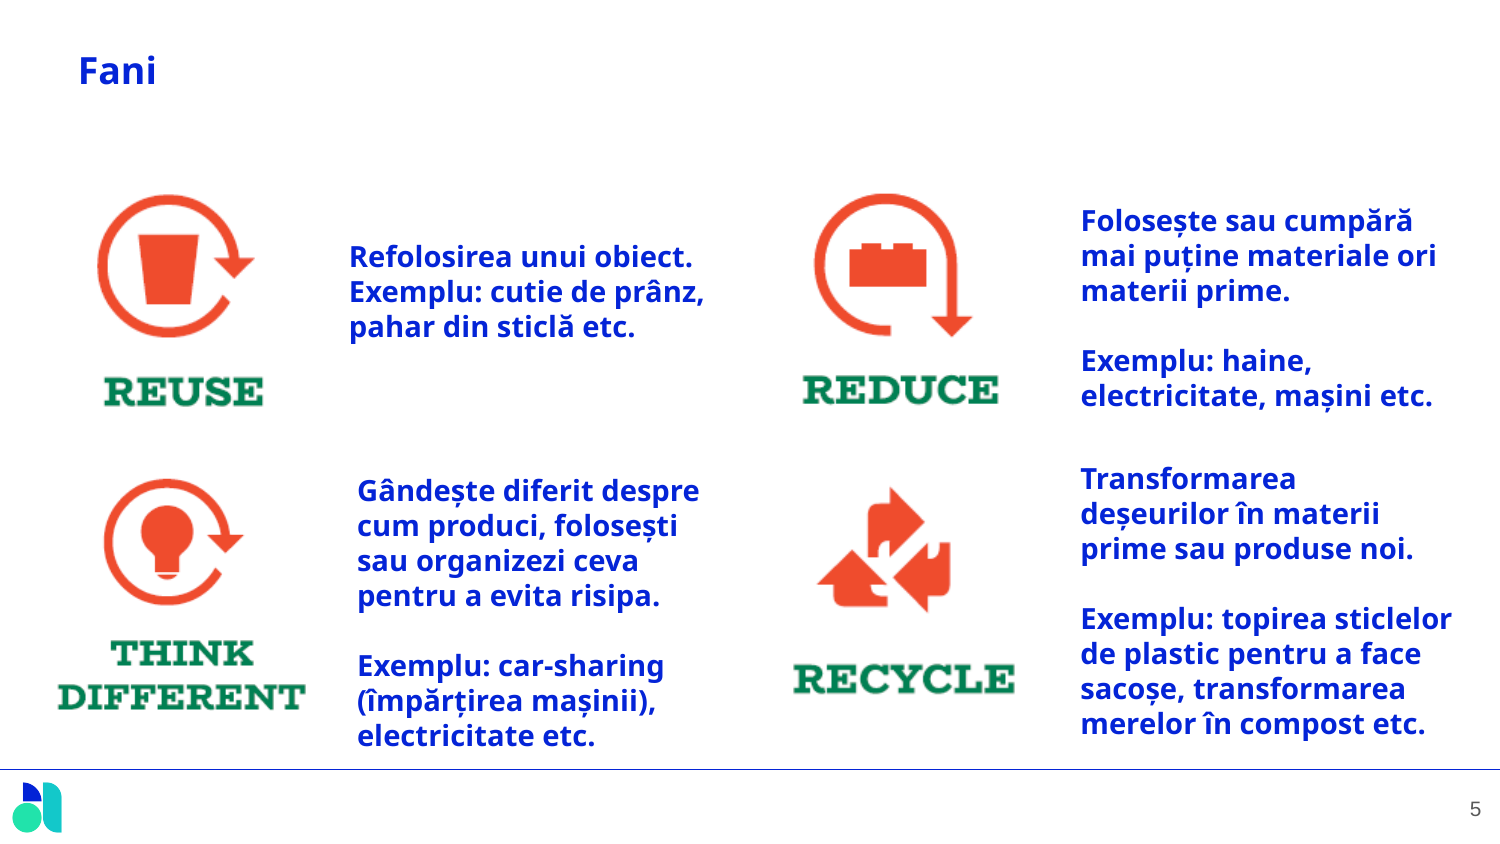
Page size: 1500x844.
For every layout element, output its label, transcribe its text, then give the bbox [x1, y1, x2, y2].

picture [10, 781, 64, 834]
text_box Folosește sau cumpără mai puține materiale ori materii prime. Exemplu: haine, electricitate, mașini etc. [1065, 187, 1469, 428]
picture [50, 471, 310, 724]
text_box Gândește diferit despre cum produci, folosești sau organizezi ceva pentru a evita risipa. Exemplu: car-sharing (împărțirea mașinii), electricitate etc. [342, 457, 745, 768]
picture [789, 480, 1021, 703]
text_box Refolosirea unui obiect. Exemplu: cutie de prânz, pahar din sticlă etc. [333, 223, 737, 359]
text_box Transformarea deșeurilor în materii prime sau produse noi. Exemplu: topirea sticlelor de plastic pentru a face sacoșe, transformarea merelor în compost etc. [1065, 445, 1468, 755]
text_box Fani [63, 32, 1203, 108]
slide_number ‹#› [1406, 777, 1497, 839]
picture [59, 190, 291, 414]
picture [791, 190, 1011, 413]
